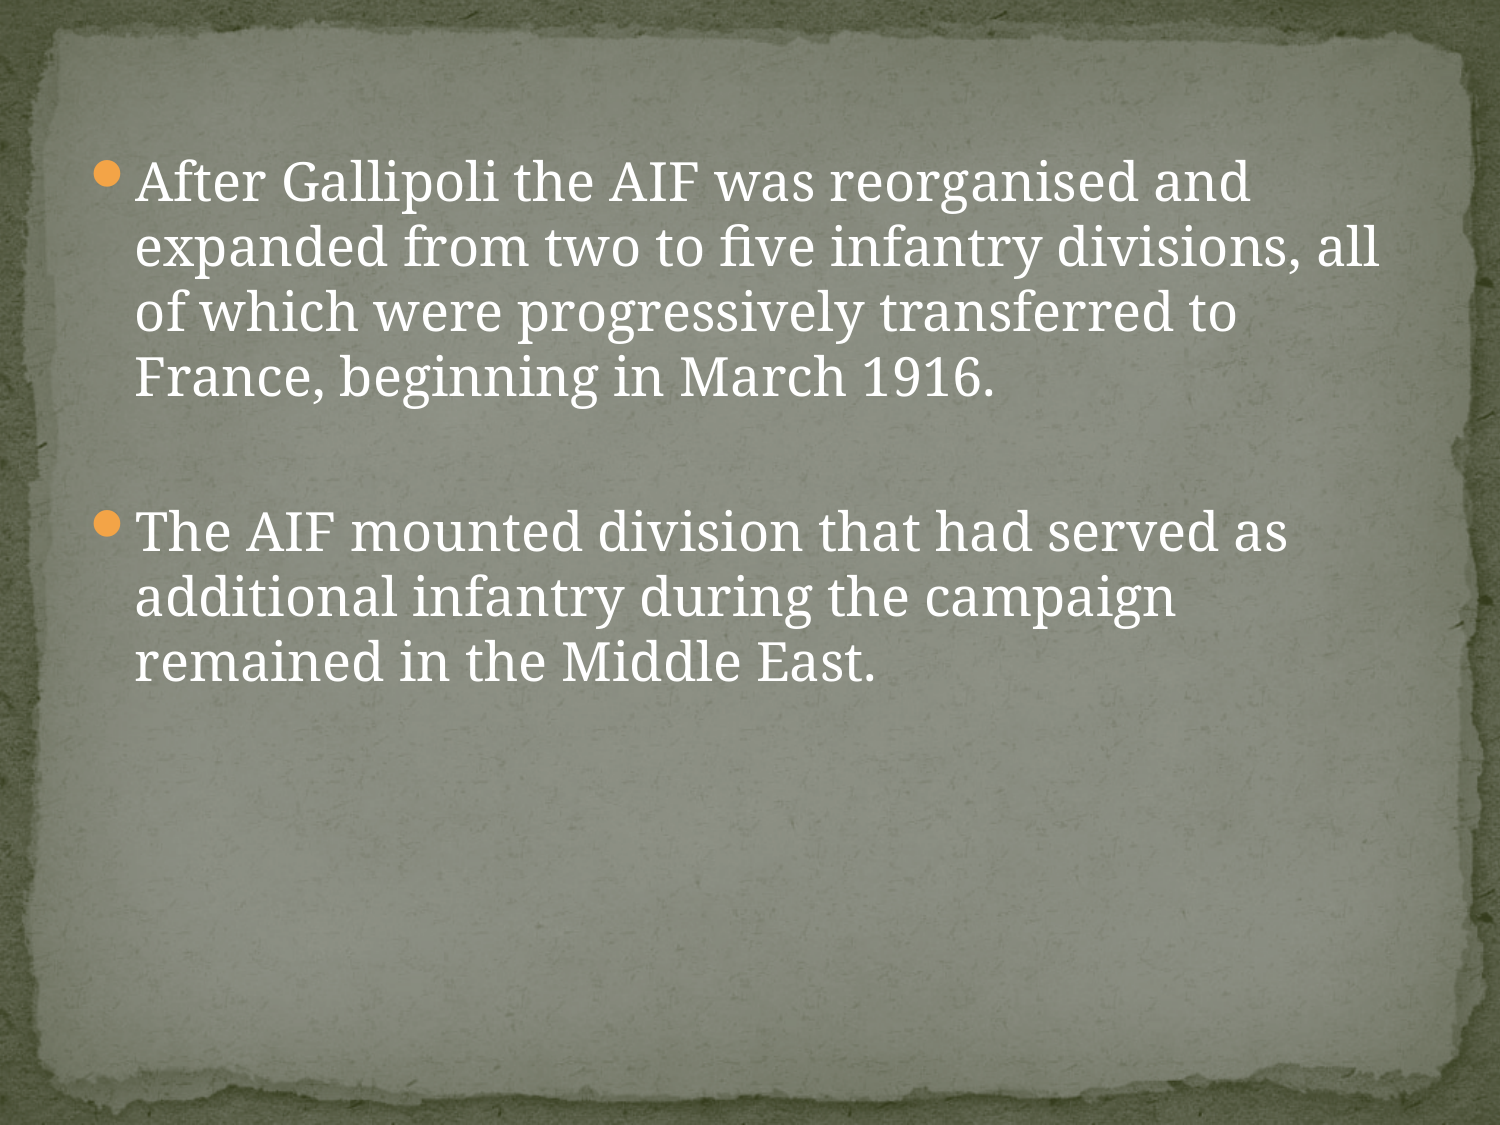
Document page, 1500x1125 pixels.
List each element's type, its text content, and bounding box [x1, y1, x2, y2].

list After Gallipoli the AIF was reorganised and expanded from two to five infantry divisions, all of which were progressively transferred to France, beginning in March 1916. The AIF mounted division that had served as additional infantry during the campaign remained in the Middle East. [75, 62, 1425, 1005]
